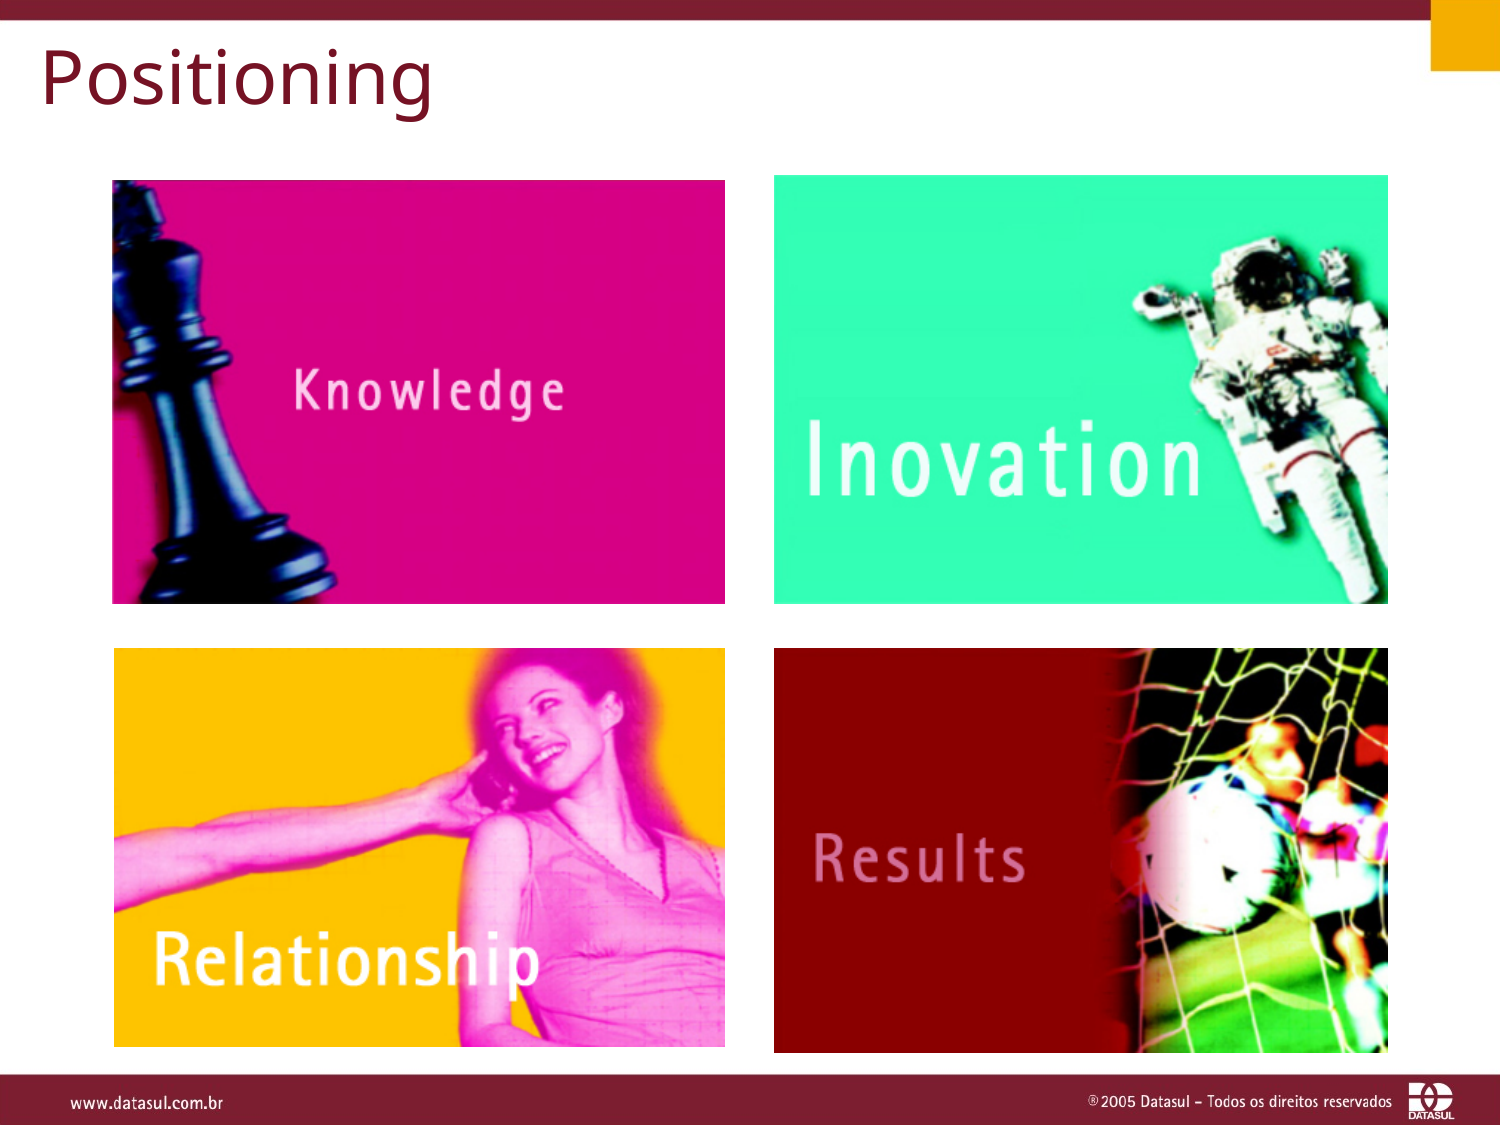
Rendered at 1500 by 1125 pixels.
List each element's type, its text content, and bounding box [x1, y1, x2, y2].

title Positioning [24, 24, 1301, 126]
picture [0, 0, 1500, 1125]
